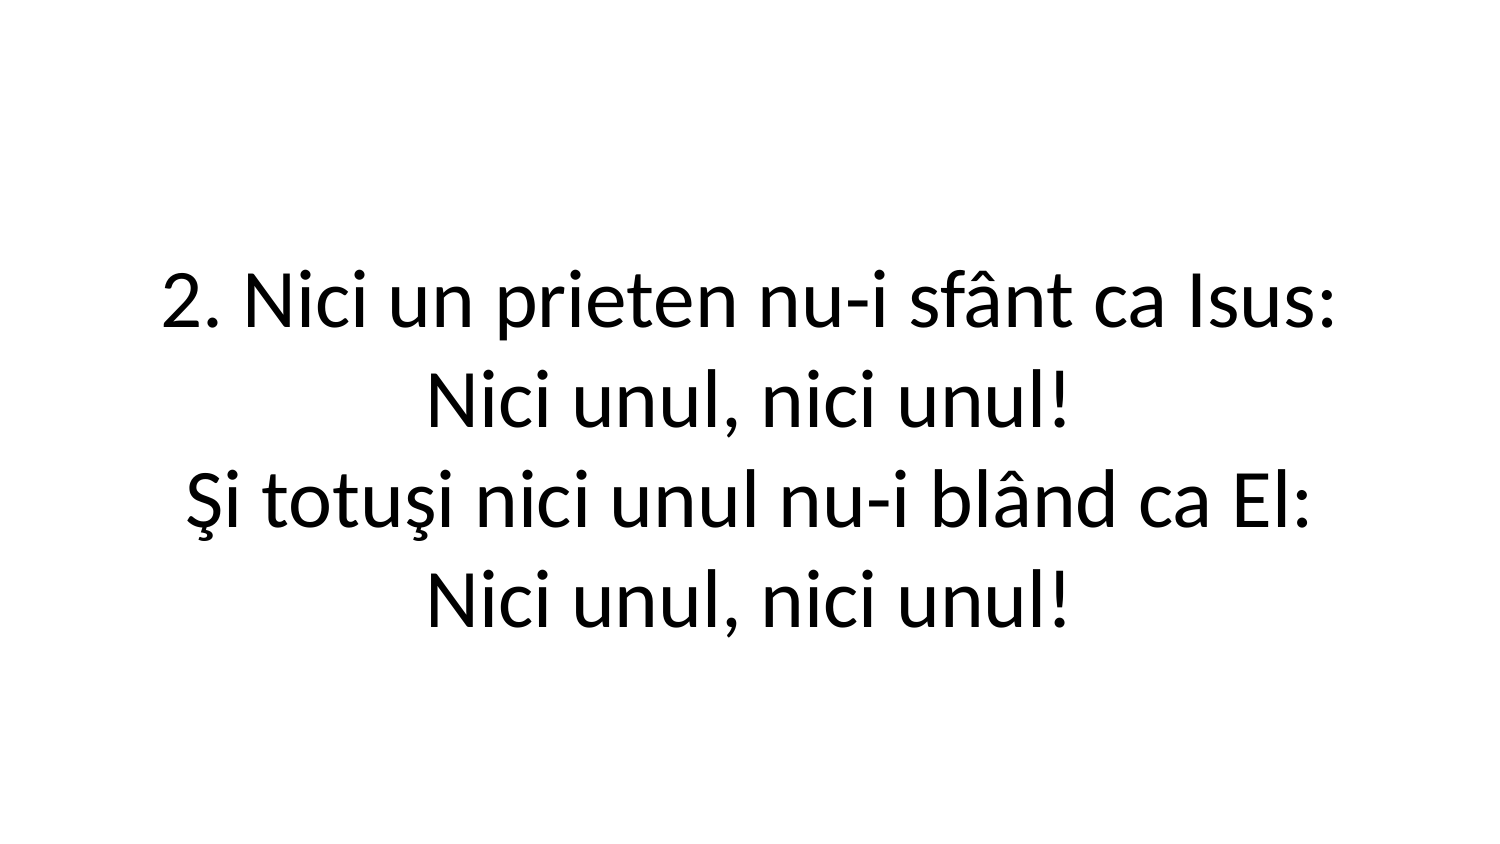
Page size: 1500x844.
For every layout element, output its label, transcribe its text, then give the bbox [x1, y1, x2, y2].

text_box 2. Nici un prieten nu-i sfânt ca Isus: Nici unul, nici unul! Şi totuşi nici unul nu-i blând ca El: Nici unul, nici unul! [145, 192, 1355, 652]
